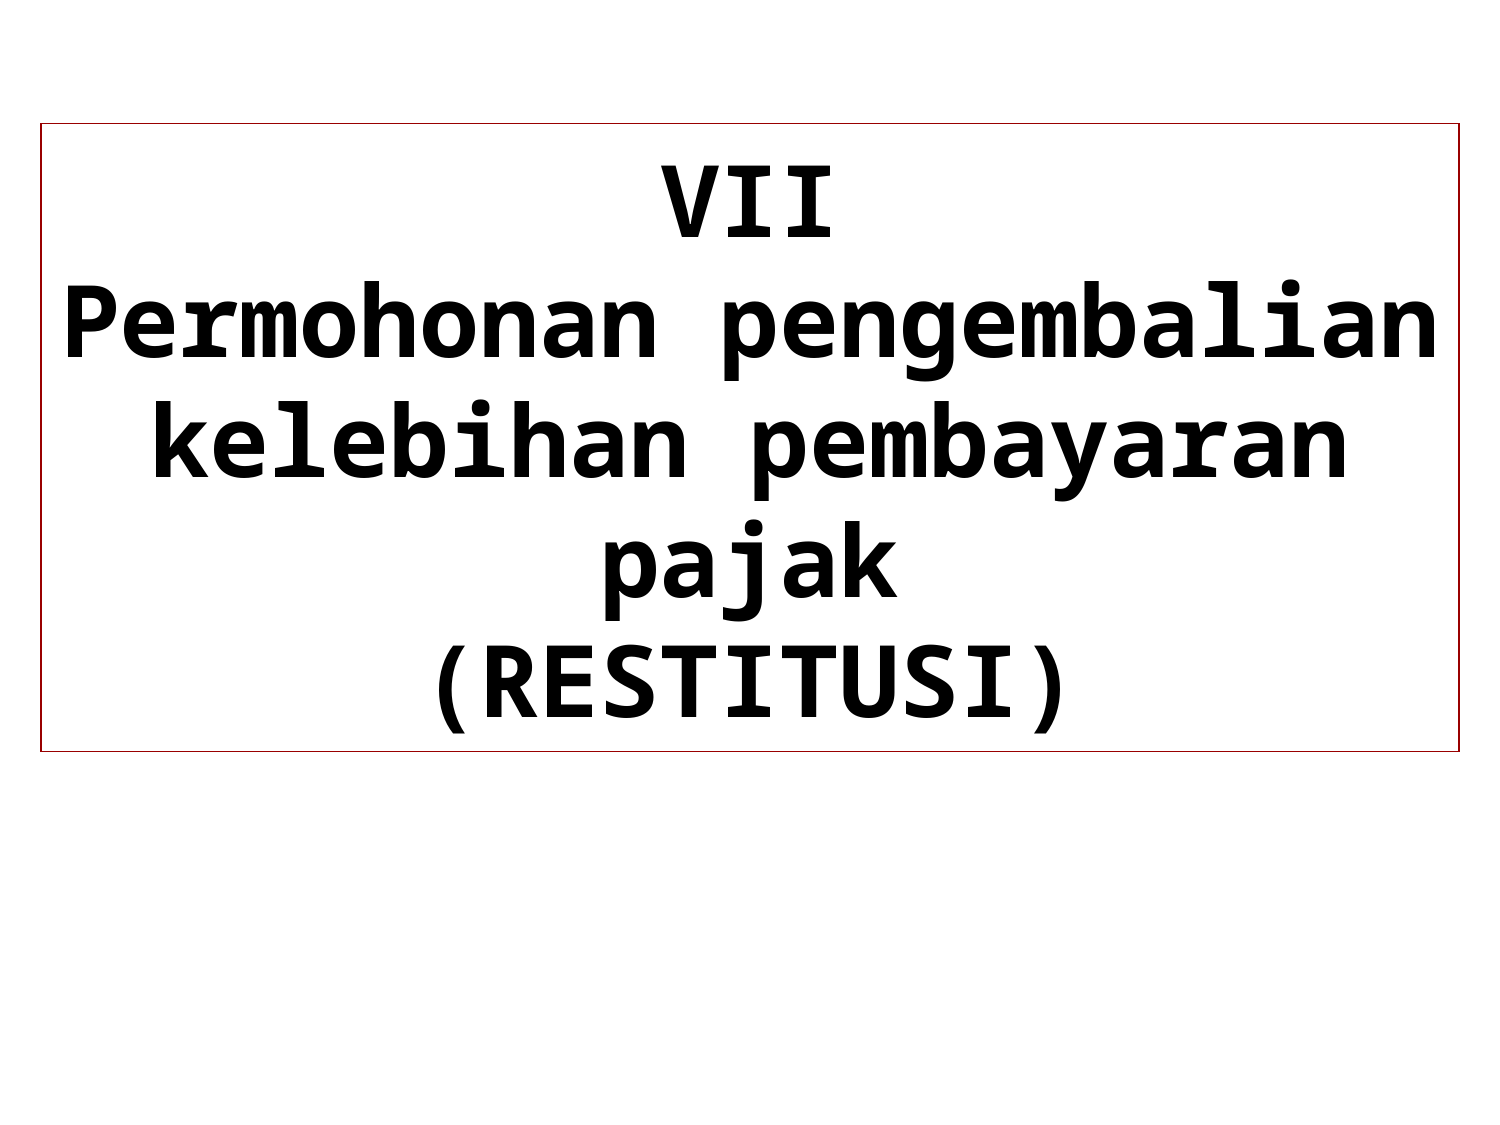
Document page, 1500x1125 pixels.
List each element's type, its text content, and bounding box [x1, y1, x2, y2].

title VII Permohonan pengembalian kelebihan pembayaran pajak (RESTITUSI) [40, 123, 1460, 752]
